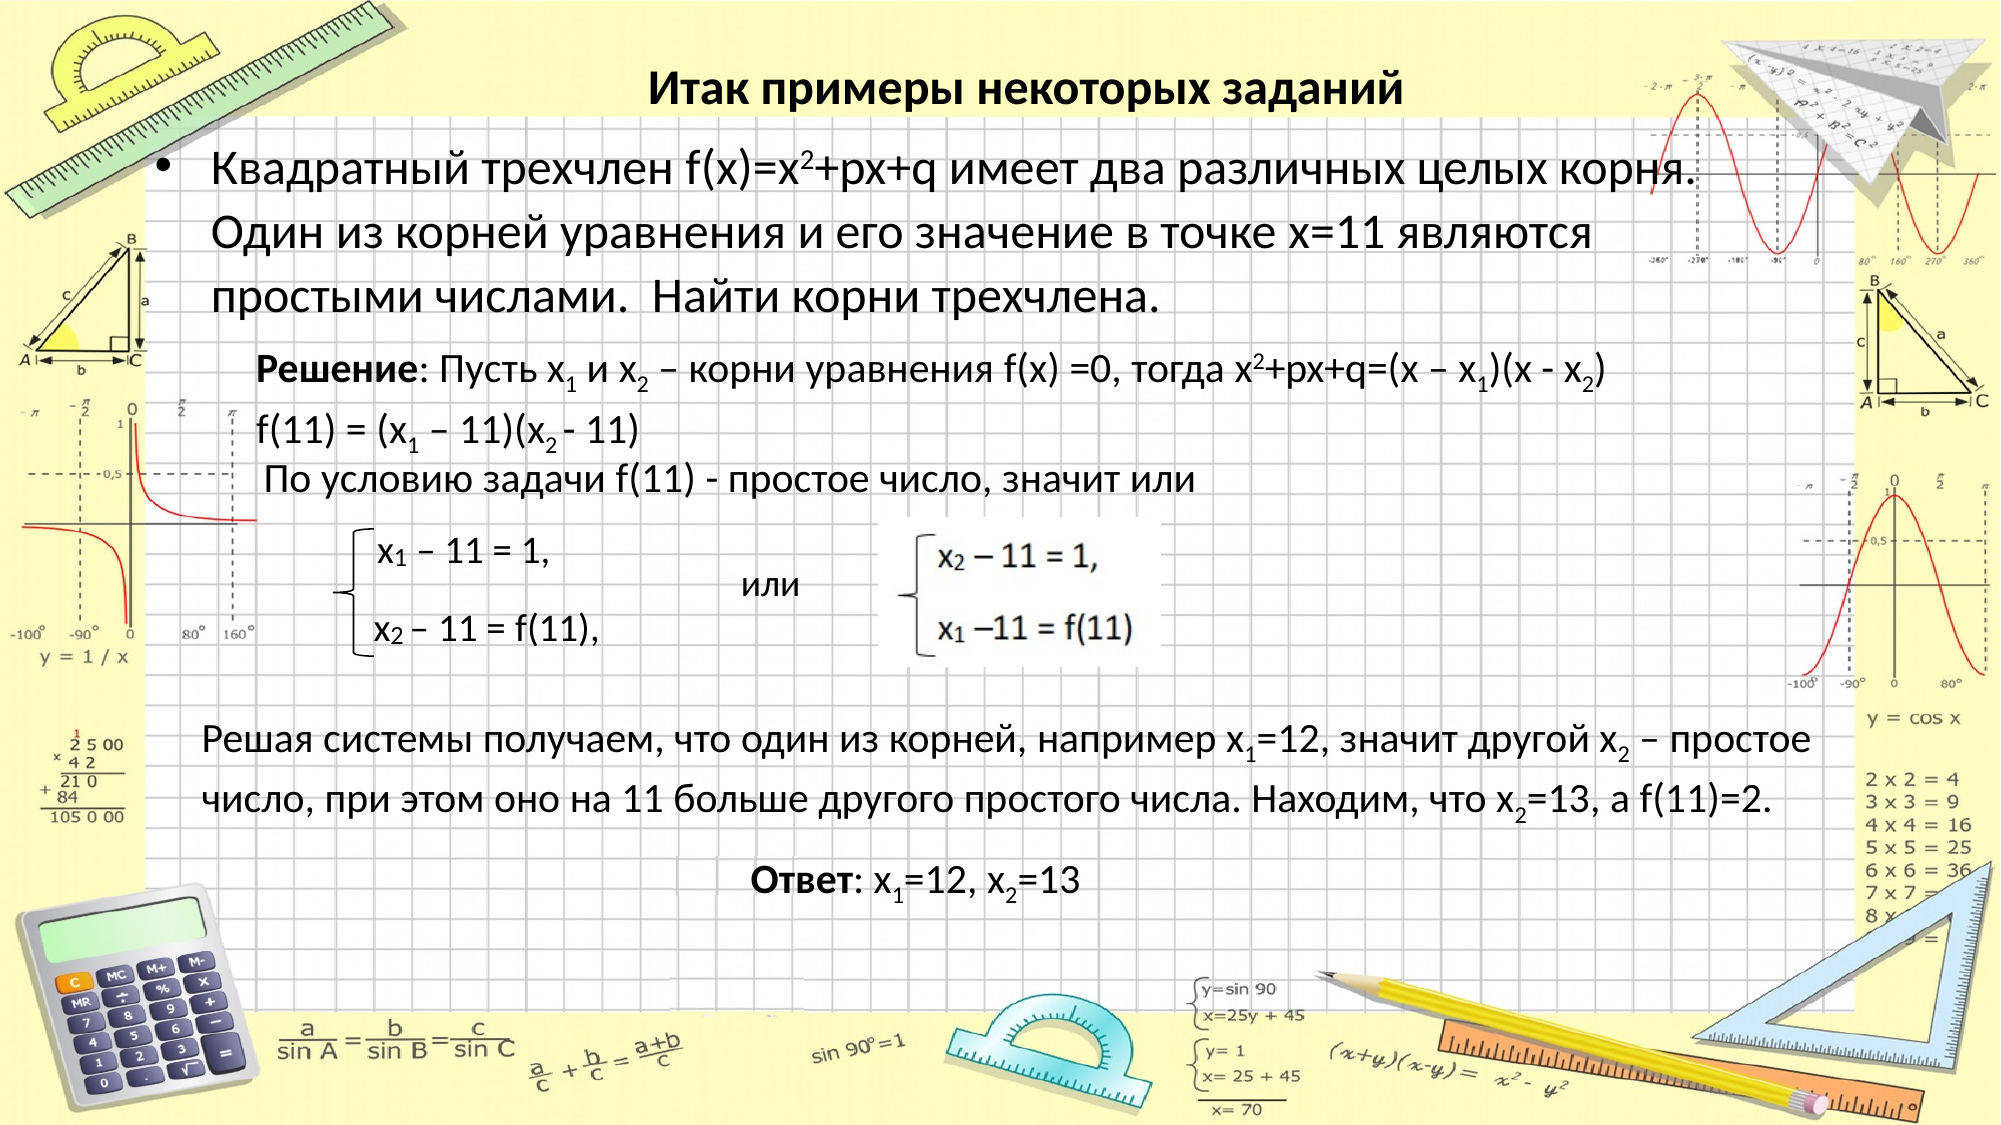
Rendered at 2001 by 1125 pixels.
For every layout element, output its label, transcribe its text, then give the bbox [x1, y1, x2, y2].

text_box Квадратный трехчлен f(x)=x2+px+q имеет два различных целых корня. Один из корней уравнения и его значение в точке x=11 являются простыми числами. Найти корни трехчлена. [139, 122, 1749, 331]
text_box Ответ: х1=12, х2=13 [660, 840, 1096, 916]
text_box Решение: Пусть x1 и x2 – корни уравнения f(x) =0, тогда x2+px+q=(x – x1)(x - x2) f(11) = (x1 – 11)(x2 - 11) [166, 329, 1721, 466]
text_box По условию задачи f(11) - простое число, значит или [248, 443, 2000, 553]
text_box Решая системы получаем, что один из корней, например х1=12, значит другой х2 – простое число, при этом оно на 11 больше другого простого числа. Находим, что х2=13, а f(11)=2. [111, 699, 1839, 836]
text_box Итак примеры некоторых заданий [417, 47, 1636, 122]
picture [0, 0, 2001, 1125]
